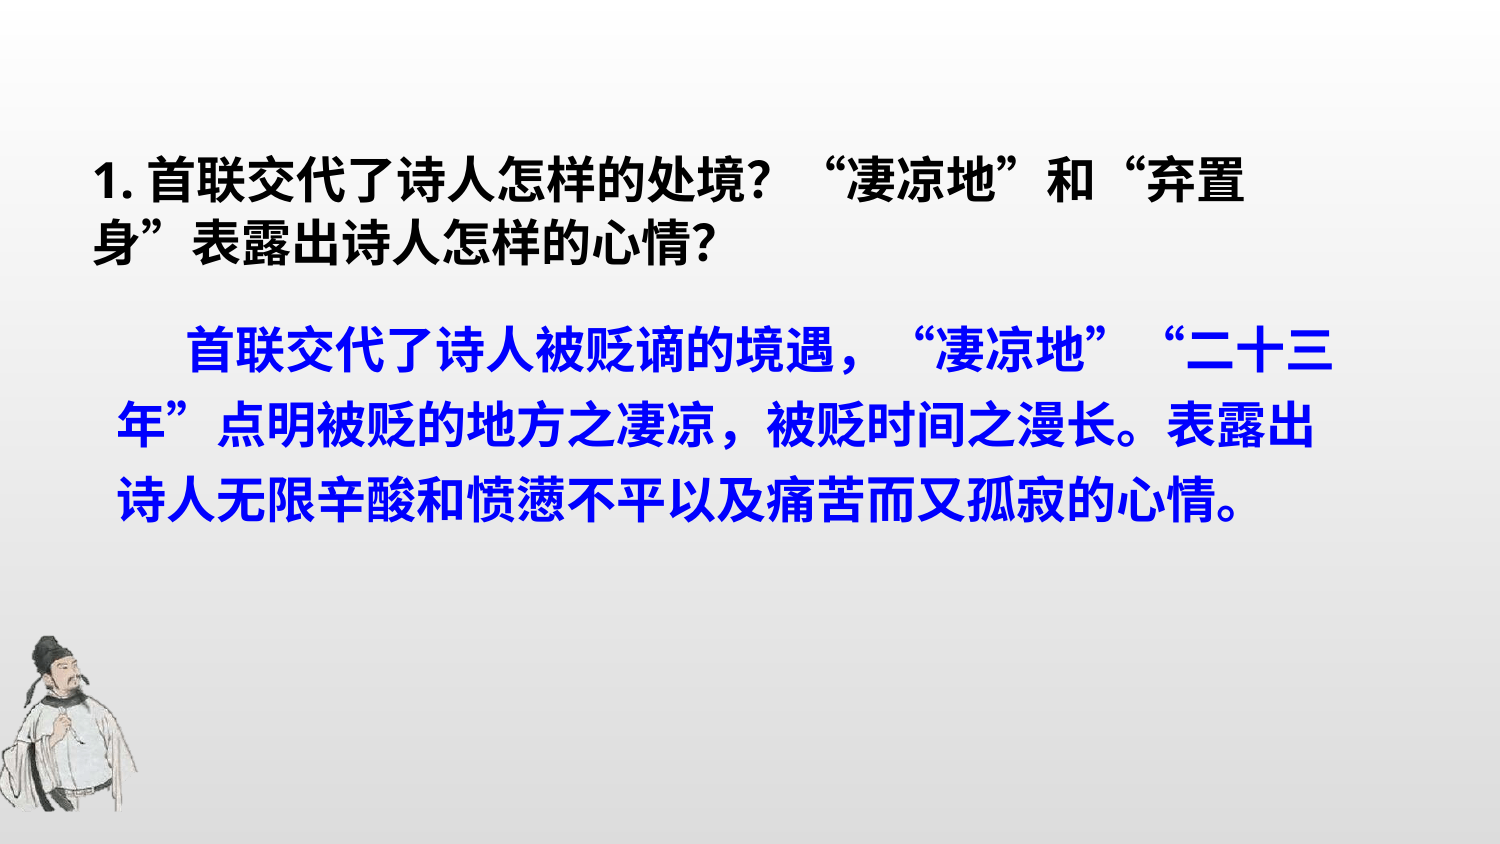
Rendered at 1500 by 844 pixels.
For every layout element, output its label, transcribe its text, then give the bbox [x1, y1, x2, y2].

picture [0, 628, 243, 812]
text_box 1.首联交代了诗人怎样的处境？“凄凉地”和“弃置身”表露出诗人怎样的心情？ [76, 138, 1353, 279]
list 首联交代了诗人被贬谪的境遇，“凄凉地”“二十三年”点明被贬的地方之凄凉，被贬时间之漫长。表露出诗人无限辛酸和愤懑不平以及痛苦而又孤寂的心情。 [100, 303, 1353, 576]
